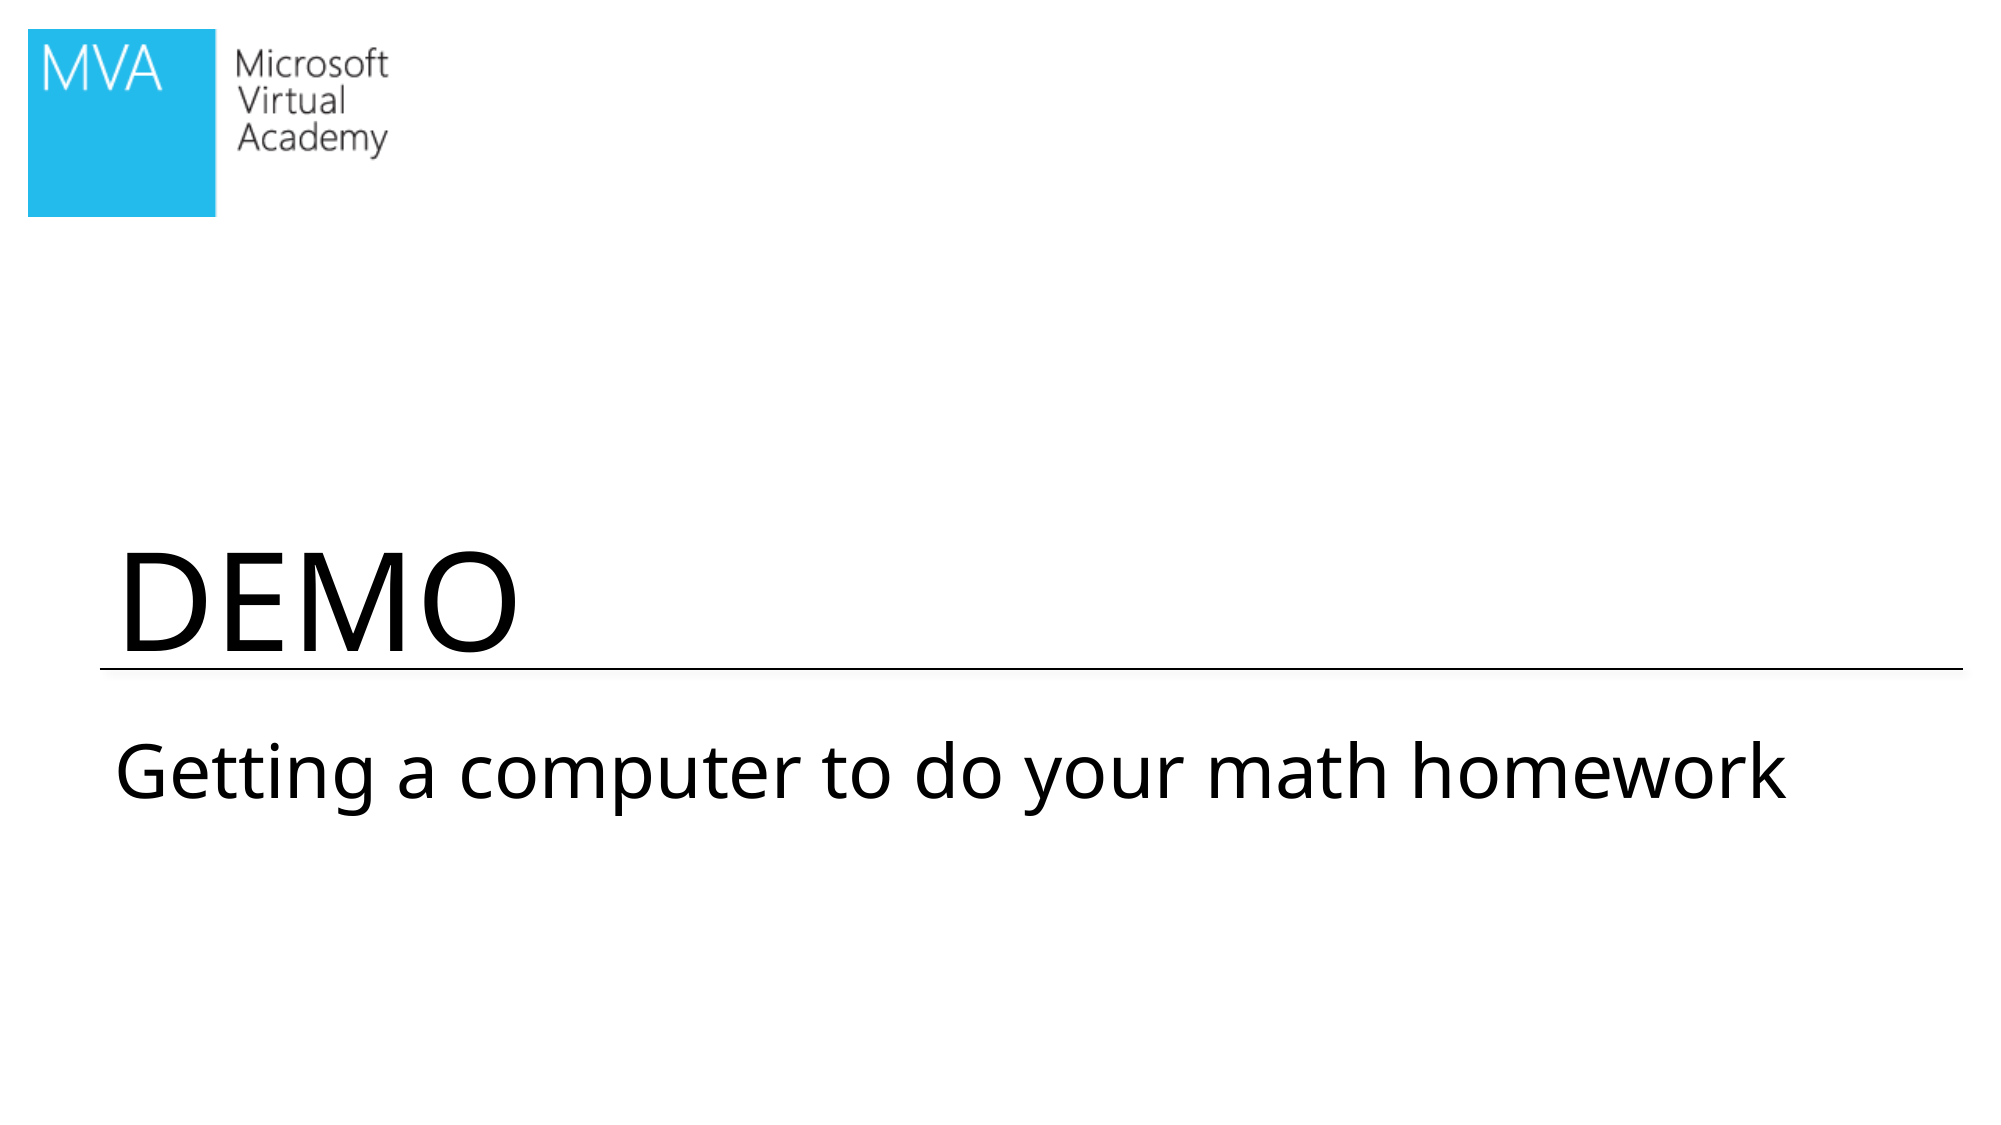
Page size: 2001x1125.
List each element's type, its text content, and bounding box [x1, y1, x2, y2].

title Getting a computer to do your math homework [99, 733, 1976, 1009]
picture [28, 29, 497, 217]
